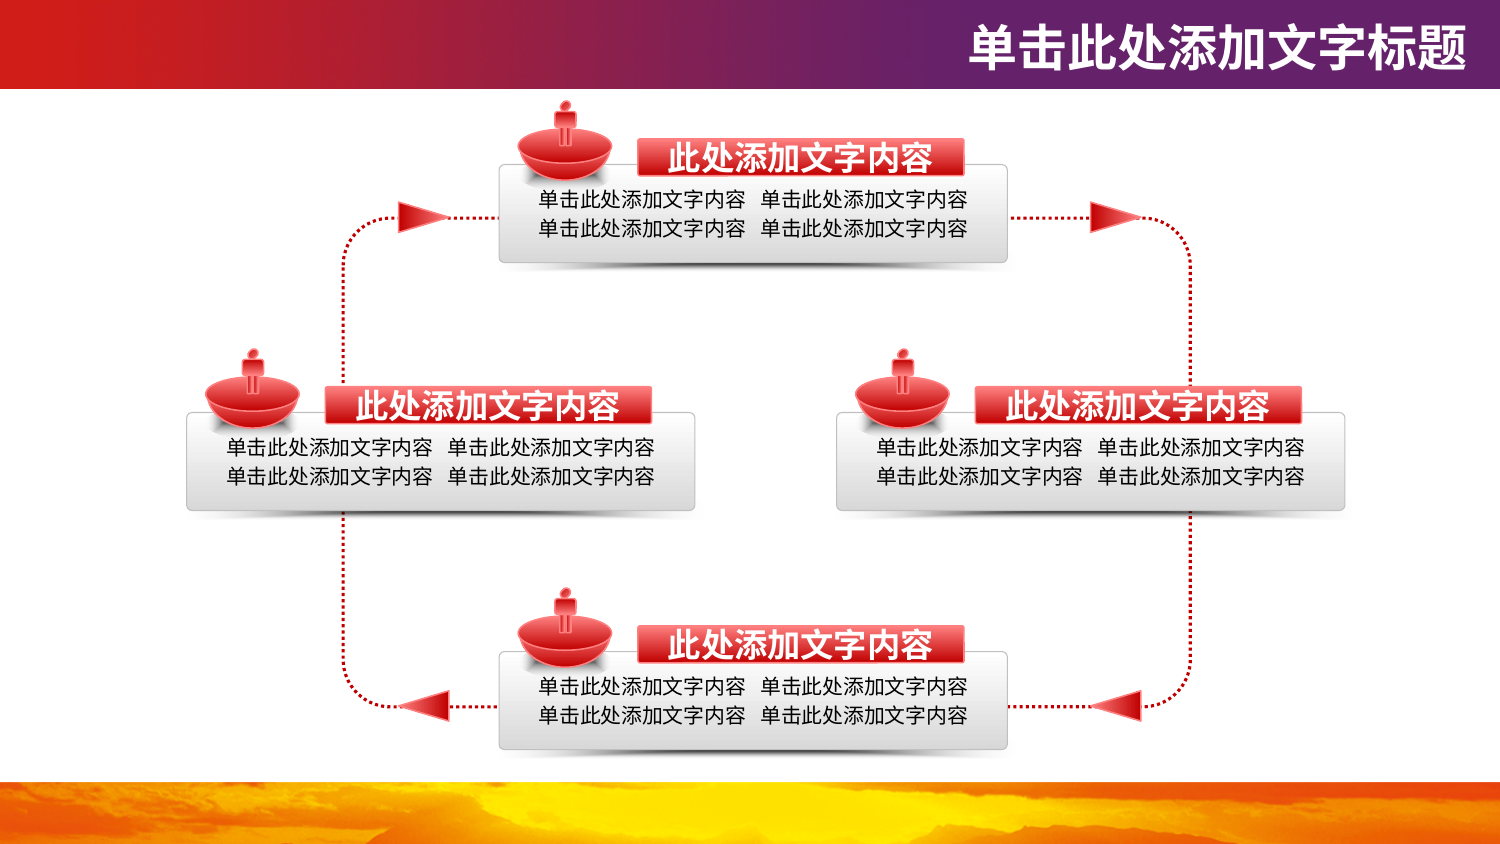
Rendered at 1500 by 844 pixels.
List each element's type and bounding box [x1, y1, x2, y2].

text_box [495, 588, 1017, 759]
picture [0, 0, 1500, 89]
text_box [495, 101, 1017, 272]
text_box [182, 349, 705, 520]
picture [0, 783, 1500, 844]
text_box [832, 349, 1355, 520]
text_box [343, 201, 1191, 721]
